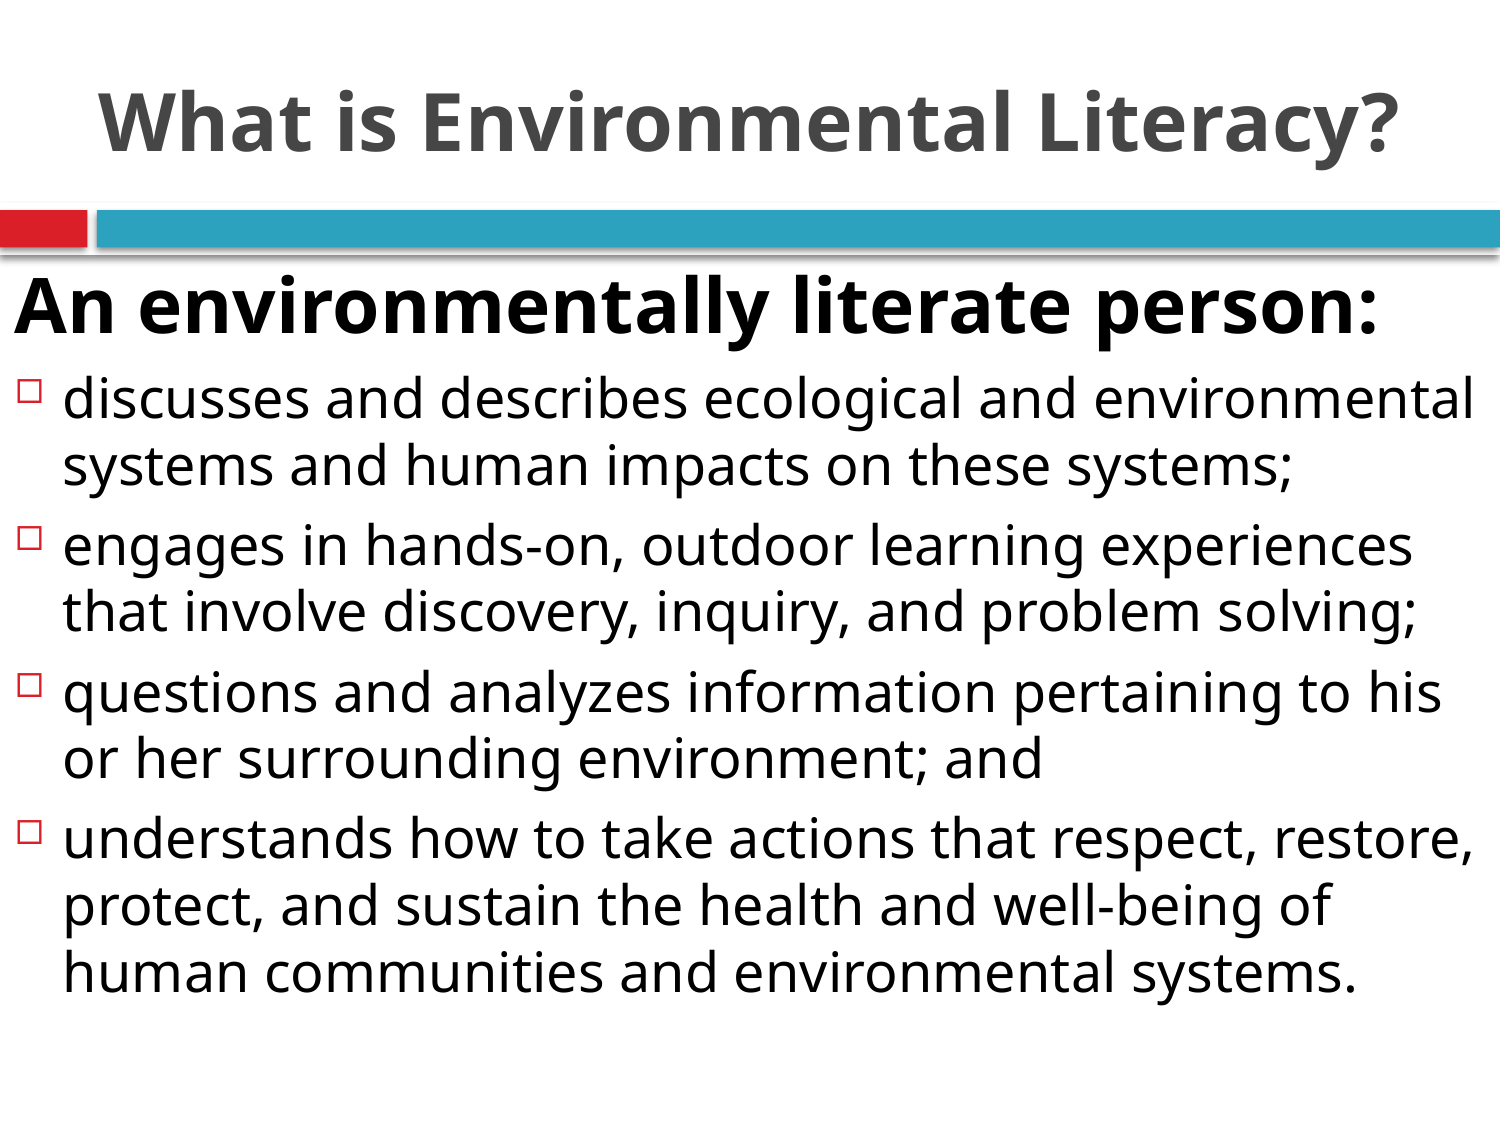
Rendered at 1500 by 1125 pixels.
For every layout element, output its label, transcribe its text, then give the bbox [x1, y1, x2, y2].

list An environmentally literate person: discusses and describes ecological and environmental systems and human impacts on these systems; engages in hands-on, outdoor learning experiences that involve discovery, inquiry, and problem solving; questions and analyzes information pertaining to his or her surrounding environment; and understands how to take actions that respect, restore, protect, and sustain the health and well-being of human communities and environmental systems. [0, 249, 1500, 1125]
title What is Environmental Literacy? [0, 24, 1500, 213]
